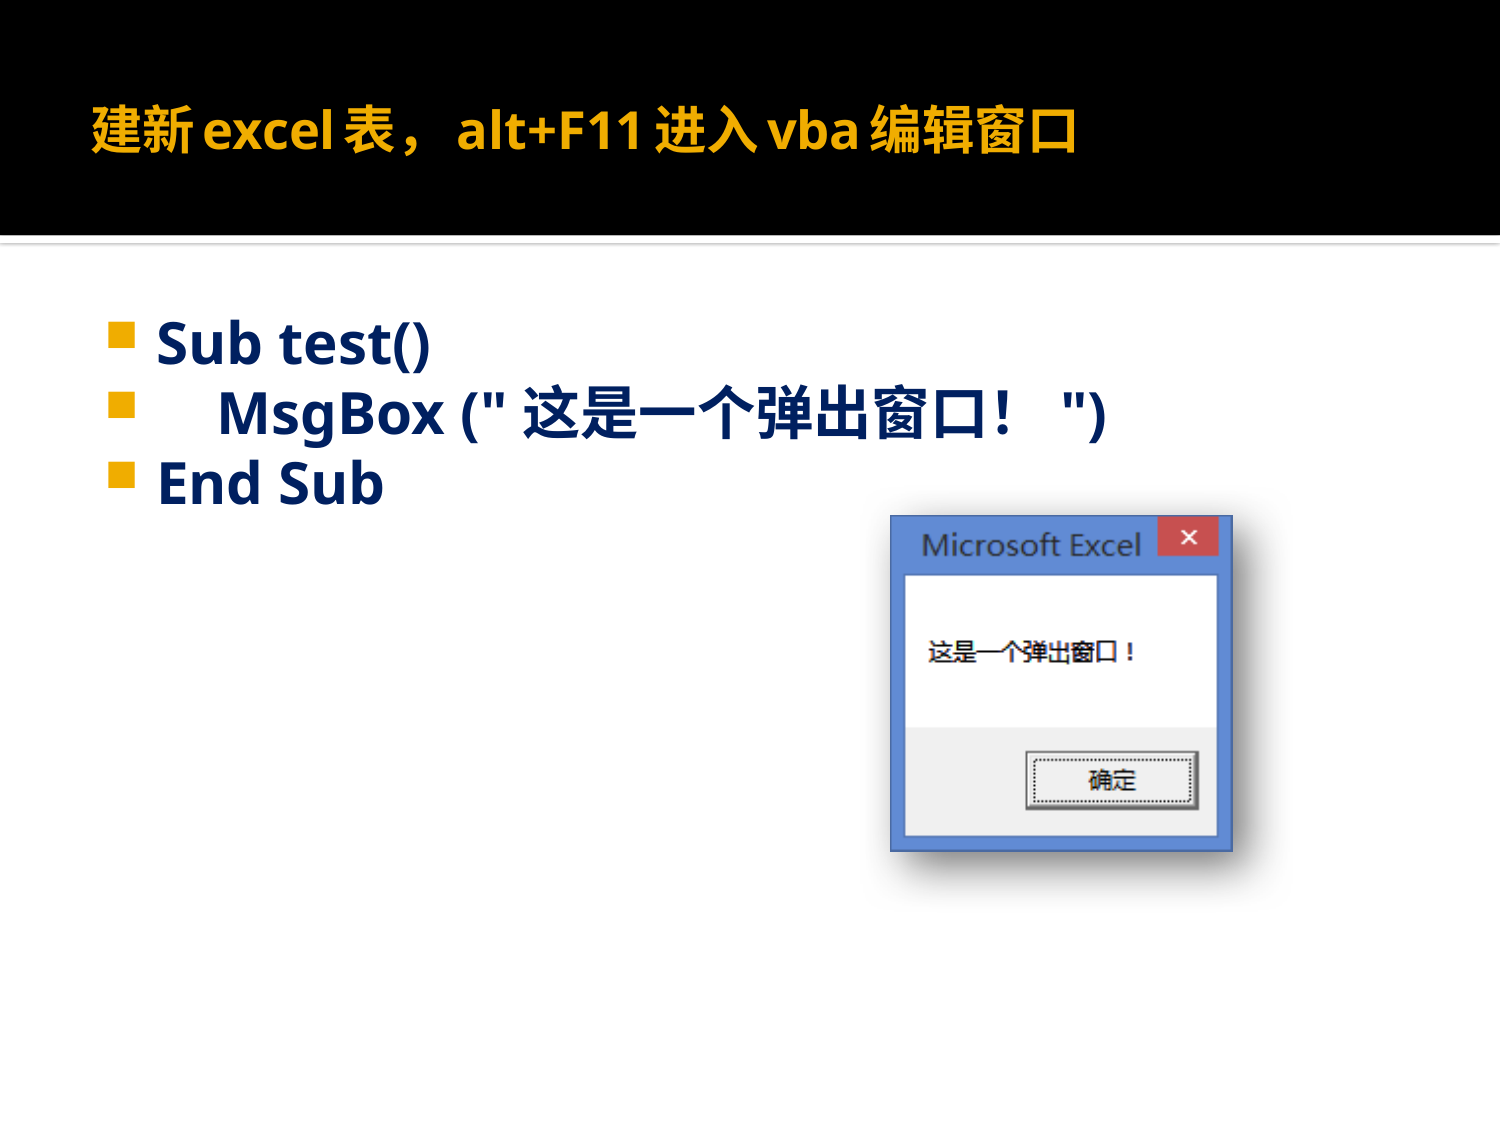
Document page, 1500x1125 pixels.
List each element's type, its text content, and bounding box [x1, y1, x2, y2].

picture [890, 515, 1233, 852]
list Sub test() MsgBox ("这是一个弹出窗口！") End Sub [75, 291, 1425, 551]
title 建新excel表，alt+F11进入vba编辑窗口 [75, 25, 1425, 231]
